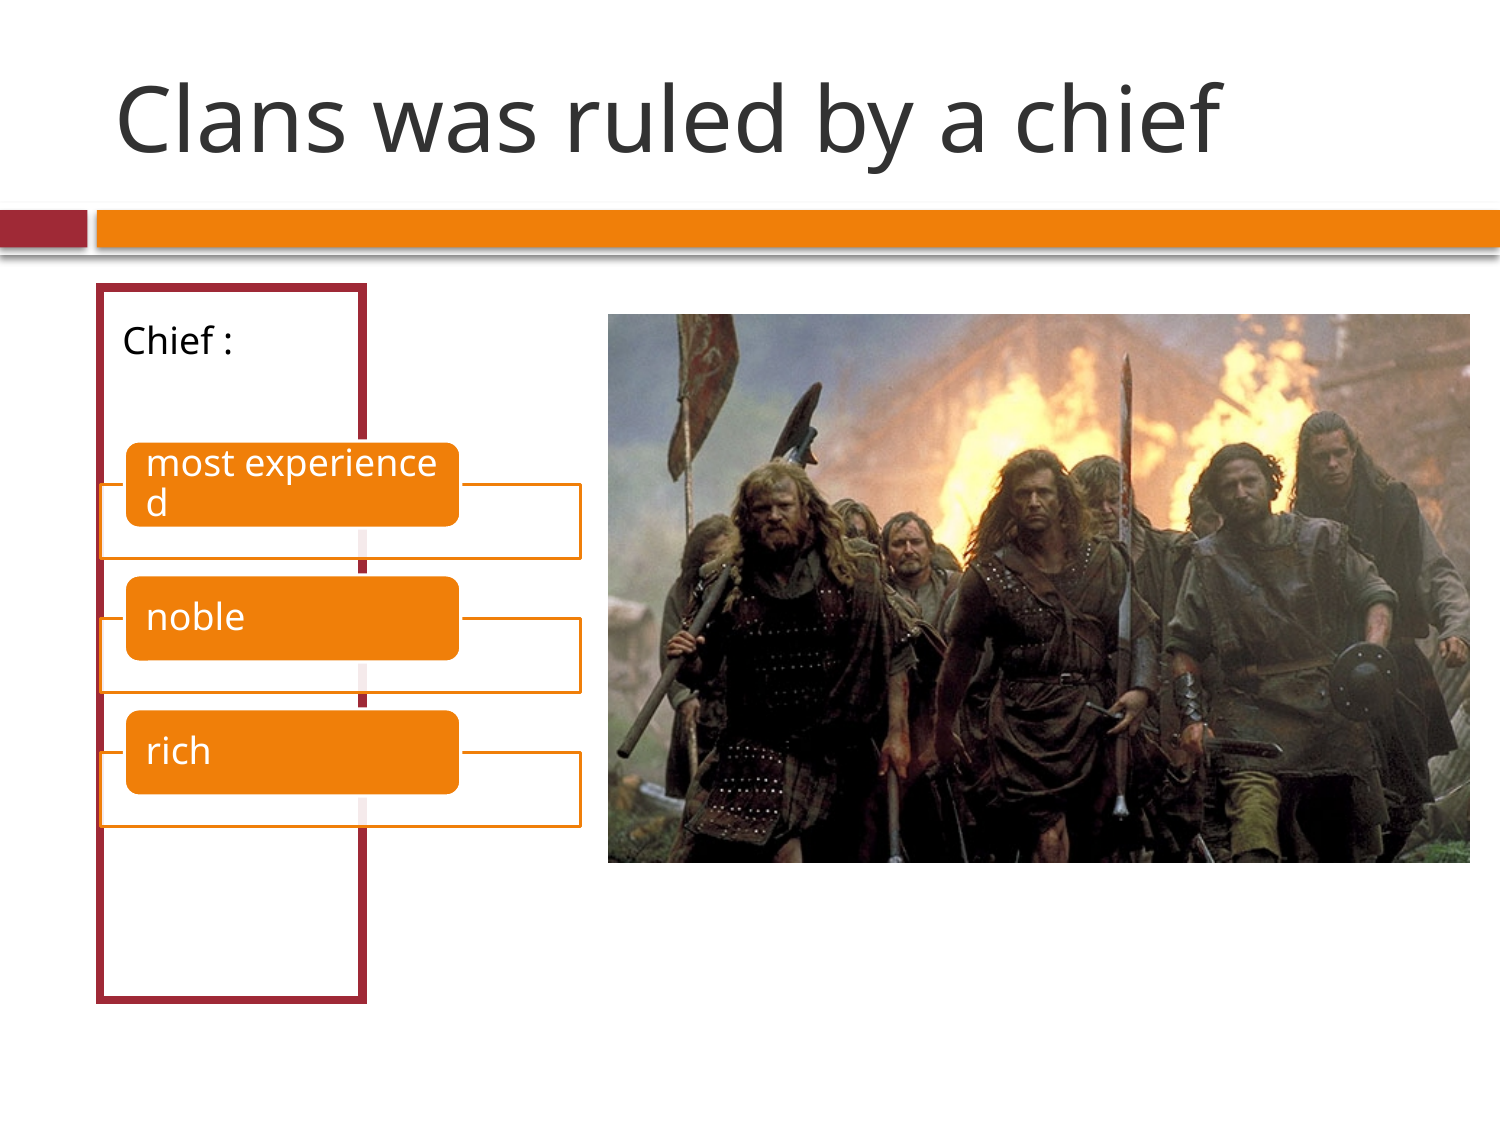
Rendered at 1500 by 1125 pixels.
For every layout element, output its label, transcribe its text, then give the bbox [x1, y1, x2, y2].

title Clans was ruled by a chief [99, 44, 1425, 188]
list Chief : [96, 283, 367, 435]
picture [607, 314, 1470, 864]
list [100, 432, 582, 836]
list Chief : [96, 842, 367, 1004]
